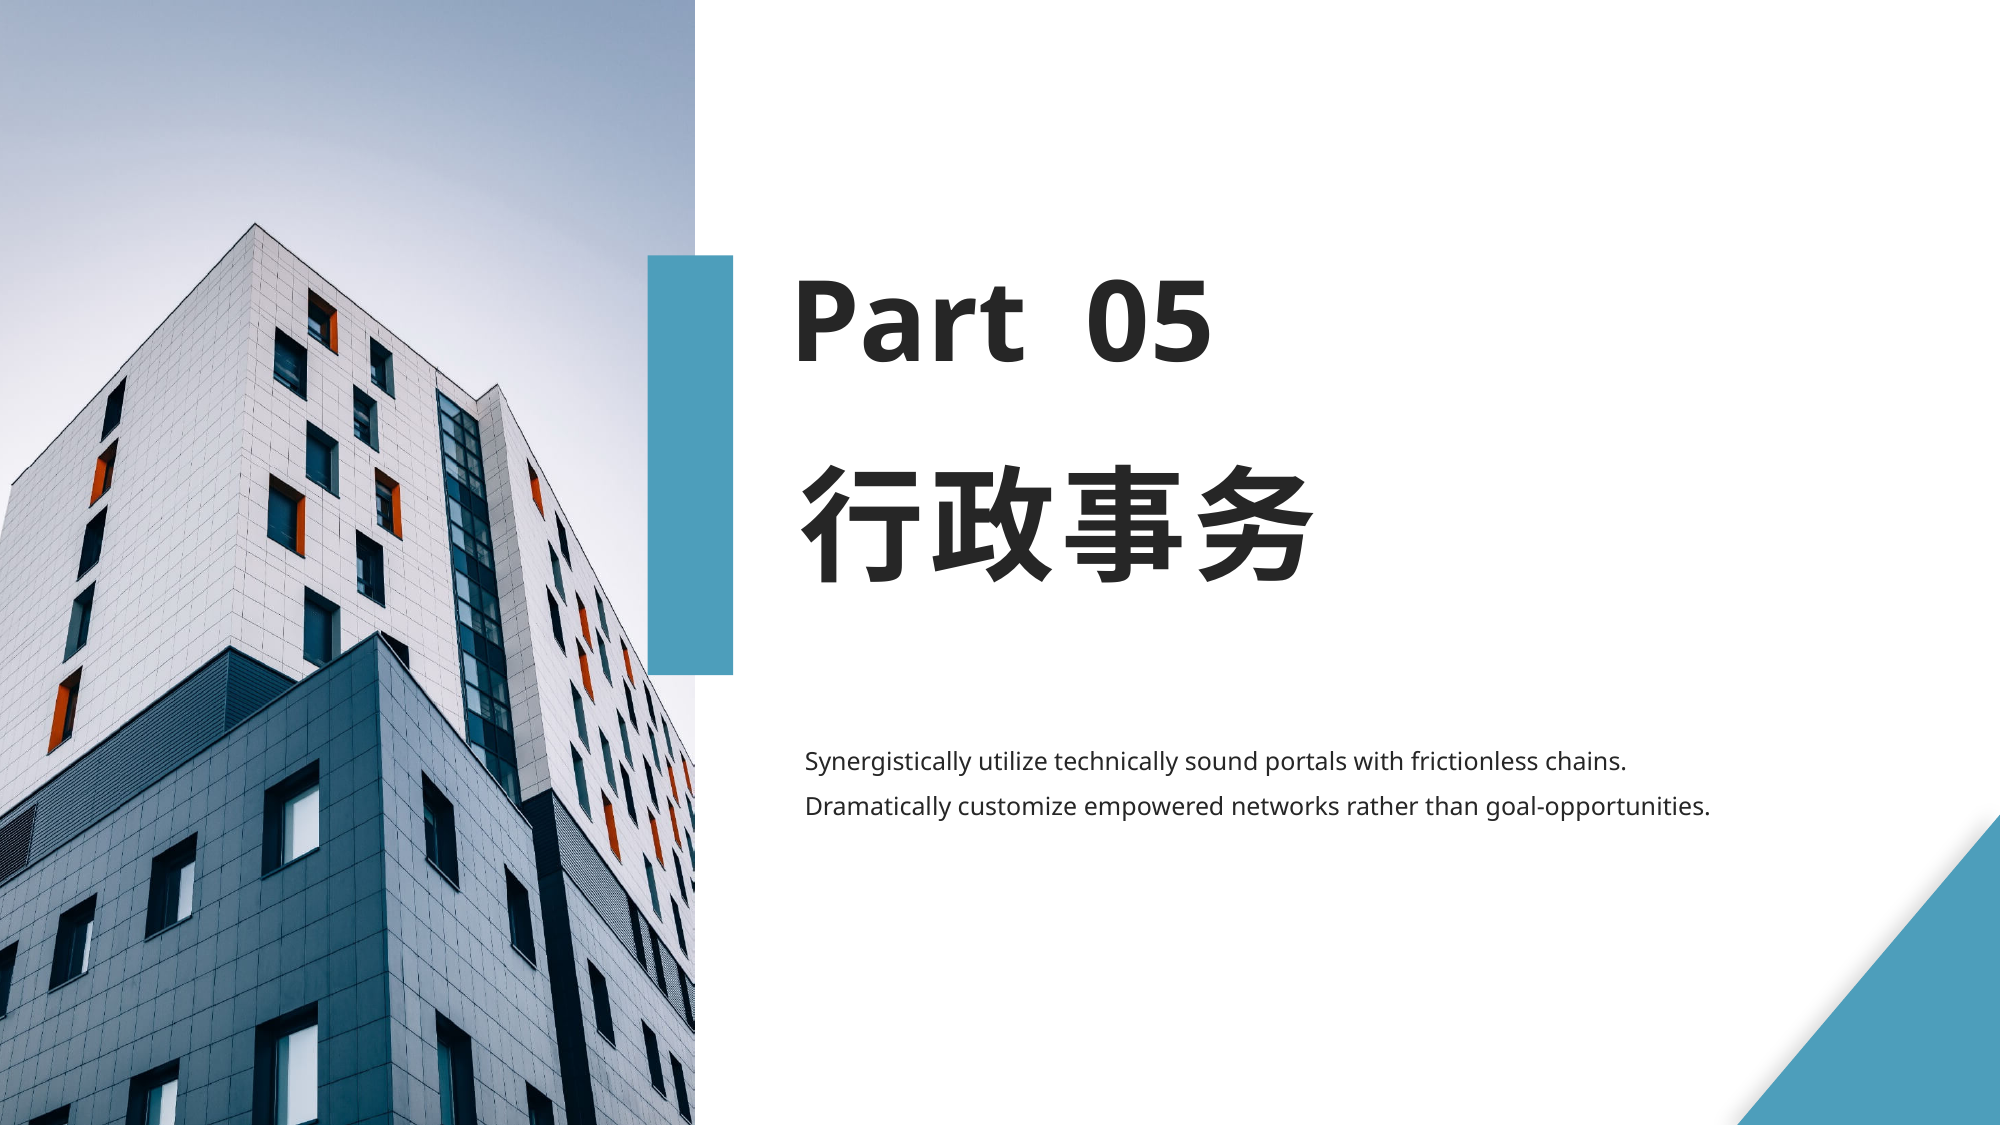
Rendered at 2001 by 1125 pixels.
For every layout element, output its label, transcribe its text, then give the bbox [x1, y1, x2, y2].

text_box [1735, 812, 2000, 1125]
picture [0, 0, 695, 1125]
text_box 行政事务 [784, 439, 1904, 604]
text_box Part 05 [774, 242, 1230, 392]
text_box [694, 254, 734, 676]
text_box Synergistically utilize technically sound portals with frictionless chains. Dramatically customize empowered networks rather than goal-opportunities. [804, 730, 1738, 821]
